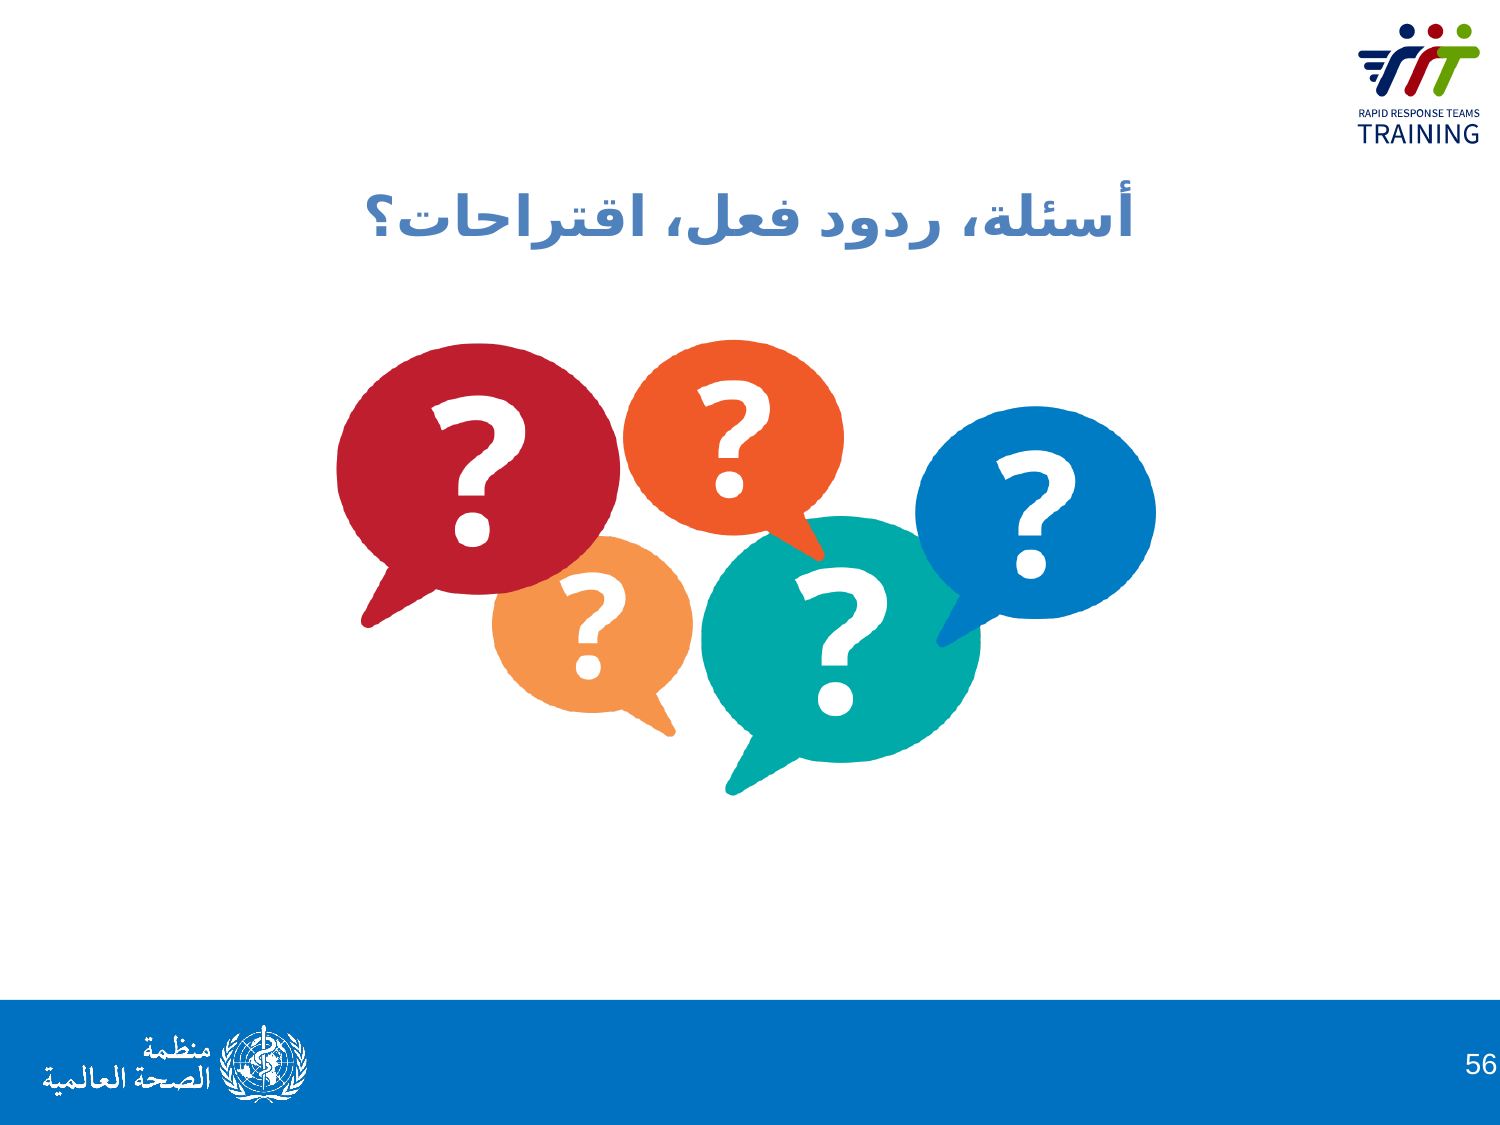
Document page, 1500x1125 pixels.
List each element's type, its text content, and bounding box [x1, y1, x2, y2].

picture [43, 1025, 307, 1103]
picture [331, 312, 1170, 812]
picture [1357, 23, 1480, 144]
text_box أسئلة، ردود فعل، اقتراحات؟ [74, 174, 1425, 267]
